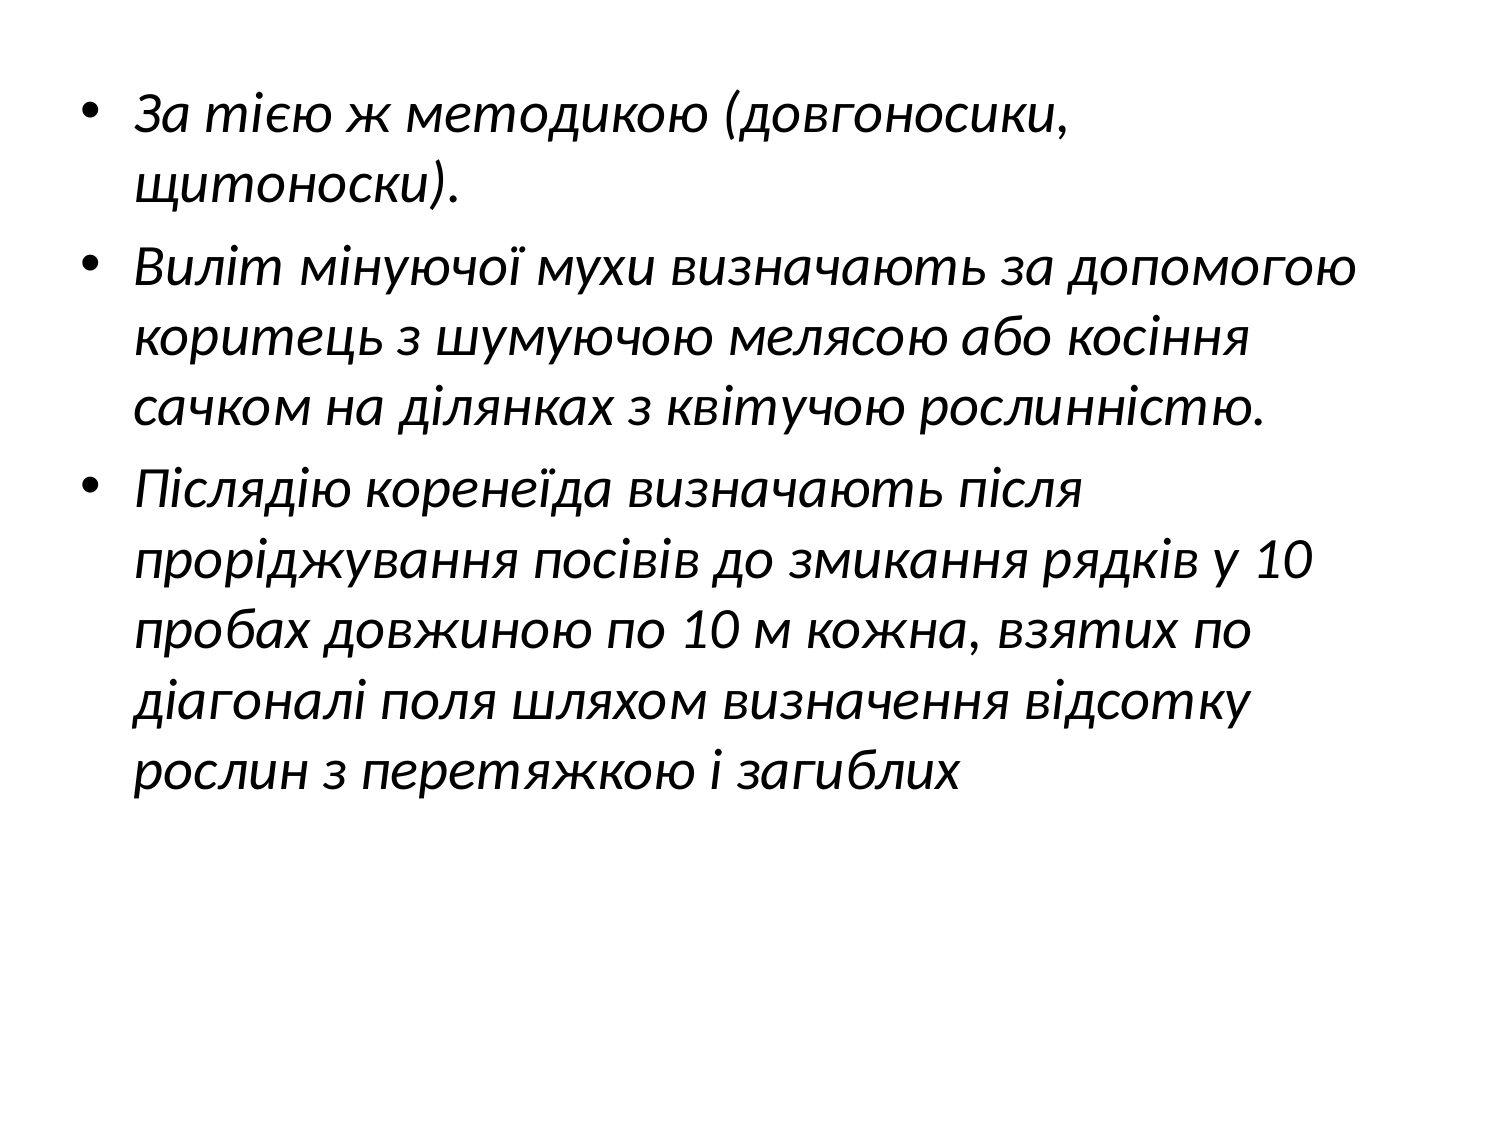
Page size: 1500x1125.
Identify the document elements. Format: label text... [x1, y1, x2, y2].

list За тією ж методикою (довгоносики, щитоноски). Виліт мінуючої мухи визначають за допомогою коритець з шумуючою мелясою або косіння сачком на ділянках з квітучою рослинністю. Післядію коренеїда визначають після проріджування посівів до змикання рядків у 10 пробах довжиною по 10 м кожна, взятих по діагоналі поля шляхом визначення відсотку рослин з перетяжкою і загиблих [64, 66, 1415, 809]
